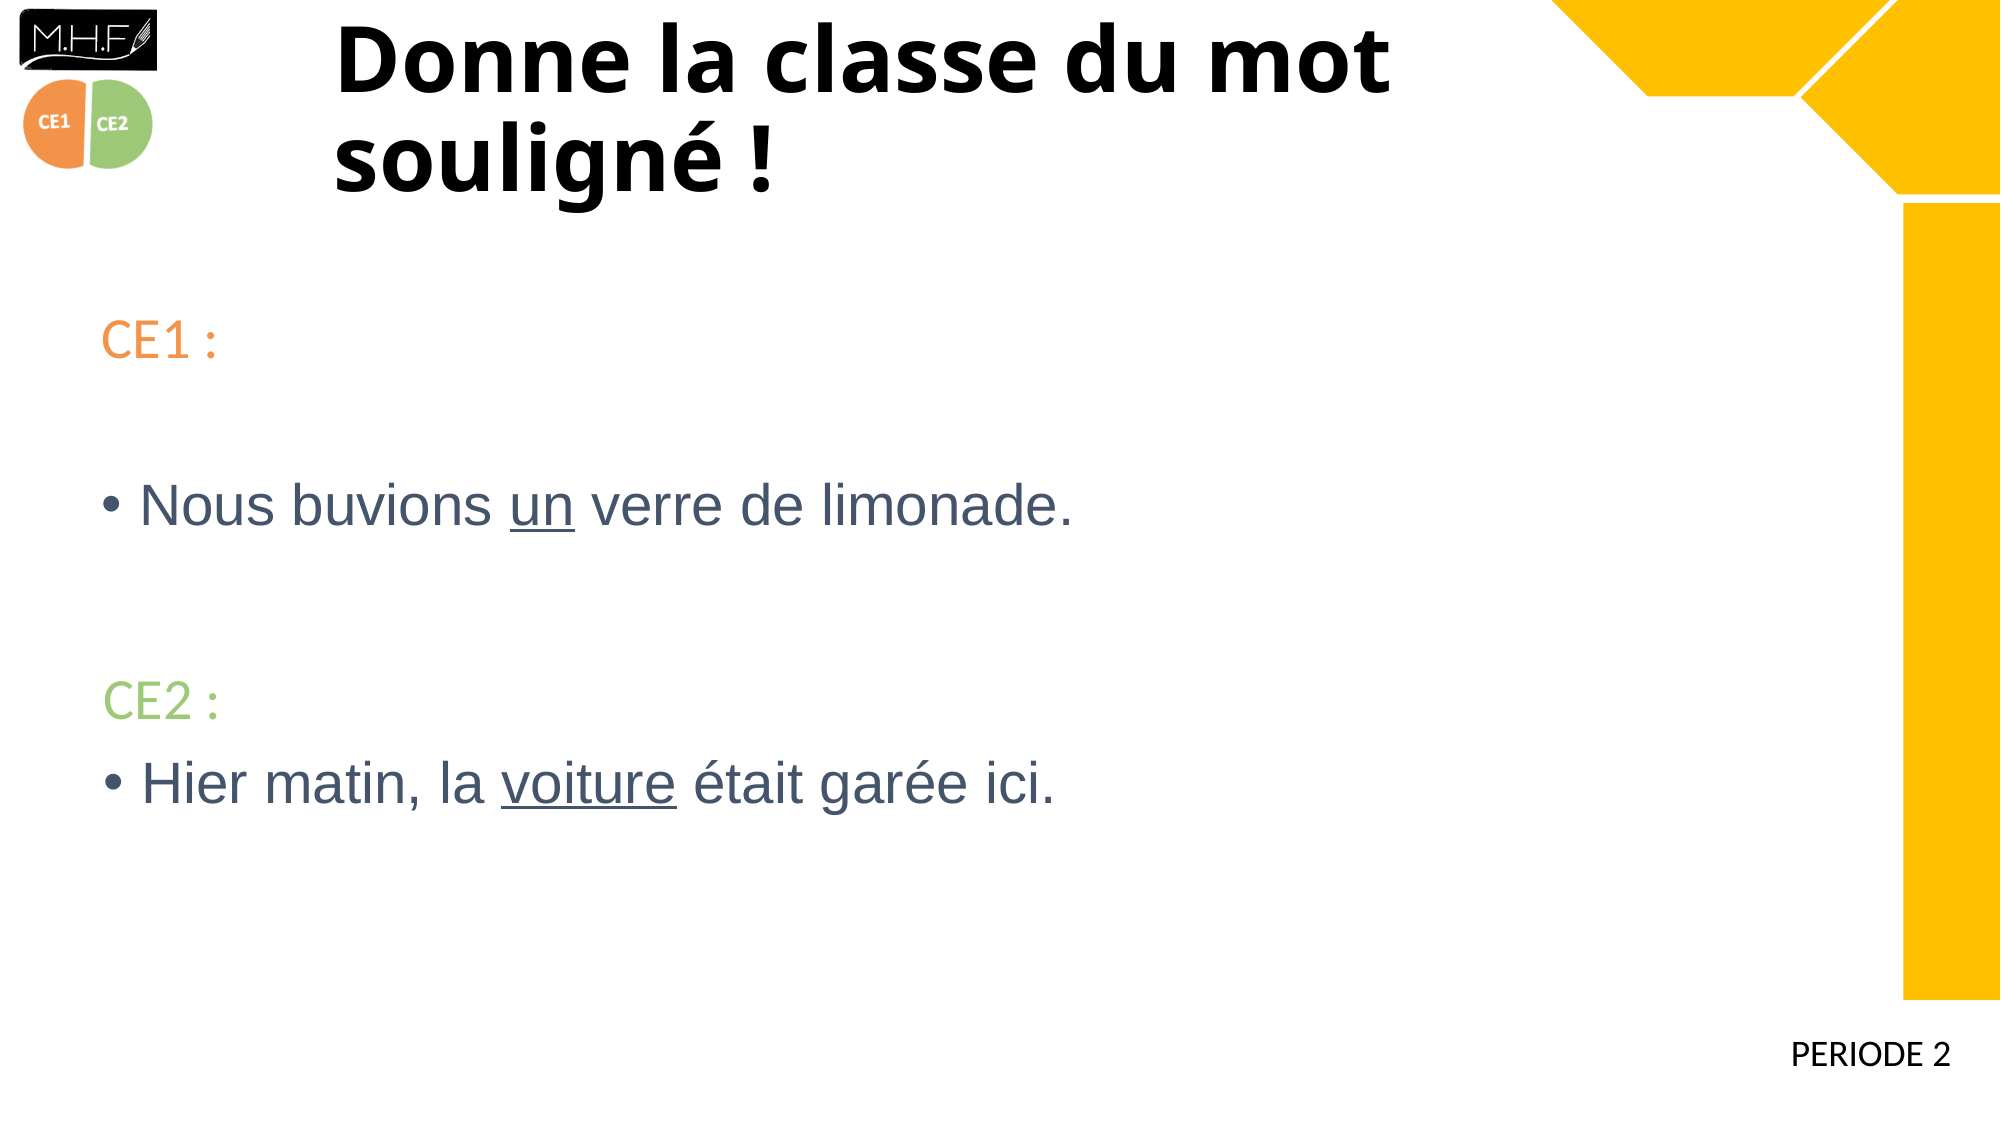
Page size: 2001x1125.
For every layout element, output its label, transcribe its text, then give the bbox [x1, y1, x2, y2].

text_box [1902, 202, 2000, 1001]
title Donne la classe du mot souligné ! [318, 3, 1865, 221]
text_box [1549, 0, 1892, 98]
picture [1, 7, 177, 207]
text_box PERIODE 2 [1362, 1021, 1967, 1125]
text_box [1799, 0, 2000, 196]
list CE1 : Nous buvions un verre de limonade. [86, 300, 1623, 620]
text_box CE2 : Hier matin, la voiture était garée ici. [88, 661, 1598, 912]
